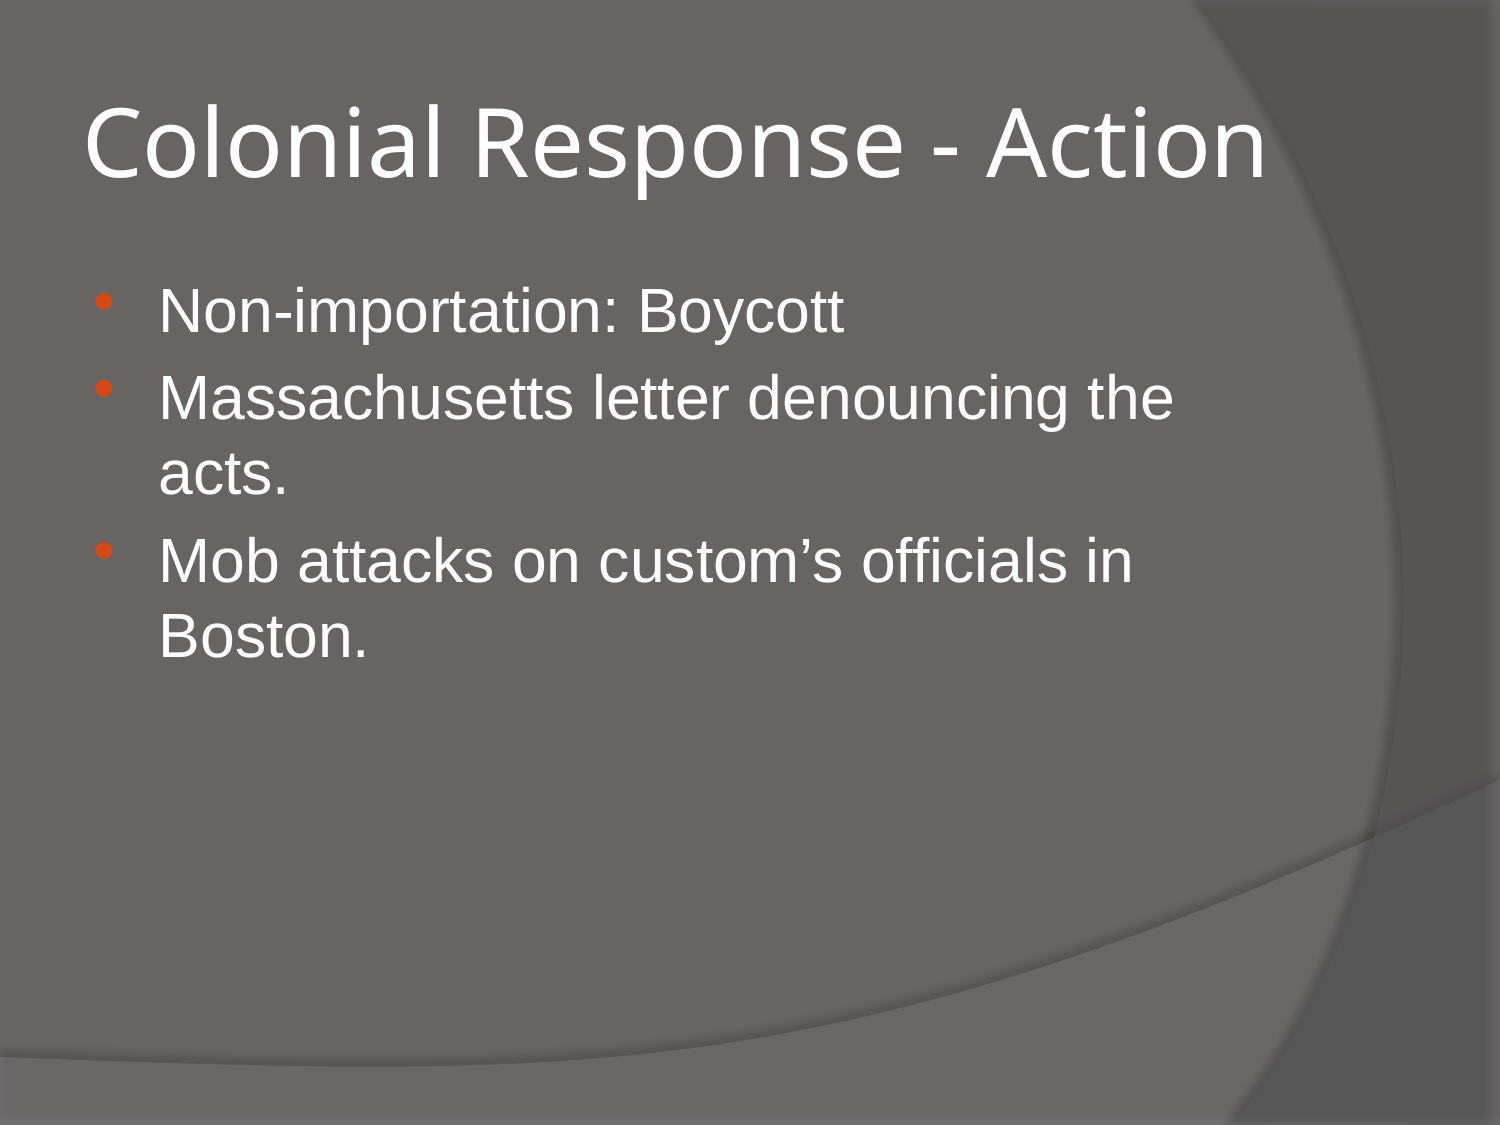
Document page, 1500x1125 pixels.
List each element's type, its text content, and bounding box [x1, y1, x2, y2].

title Colonial Response - Action [75, 45, 1300, 233]
list Non-importation: Boycott Massachusetts letter denouncing the acts. Mob attacks on custom’s officials in Boston. [75, 262, 1300, 1005]
